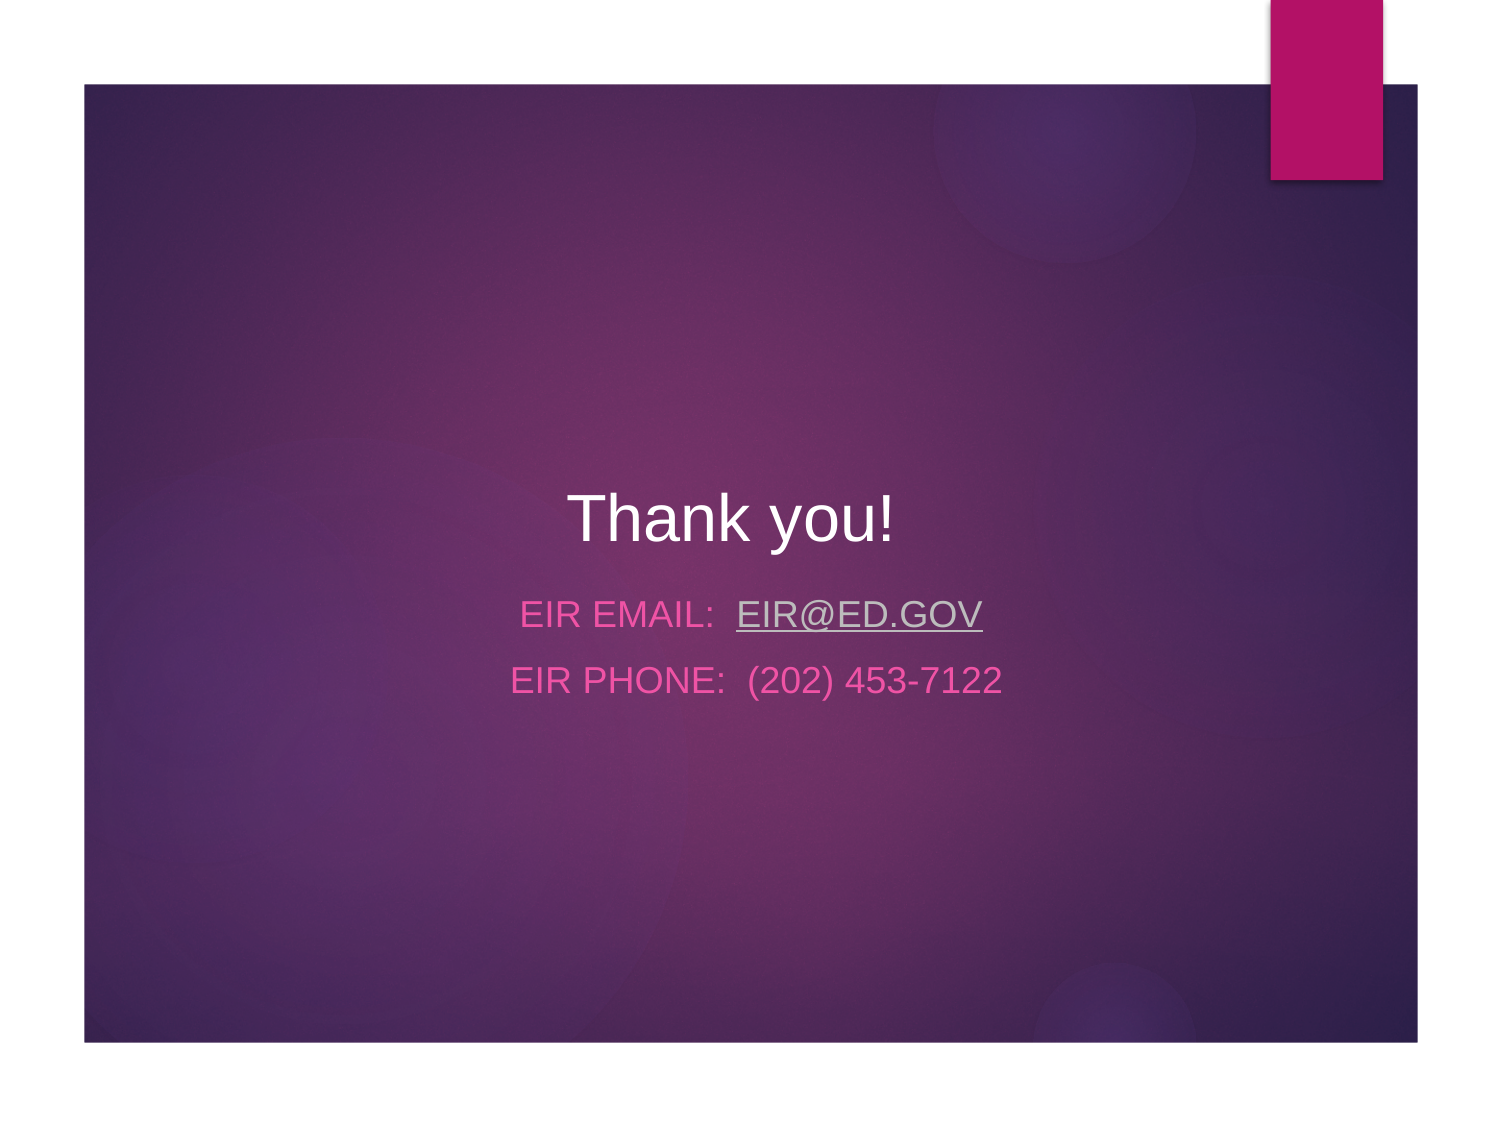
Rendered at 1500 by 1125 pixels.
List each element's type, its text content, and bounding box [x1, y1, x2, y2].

title Thank you! [300, 412, 1163, 563]
subtitle EIR email: eir@ed.gov EIR phone: (202) 453-7122 [362, 582, 1113, 725]
